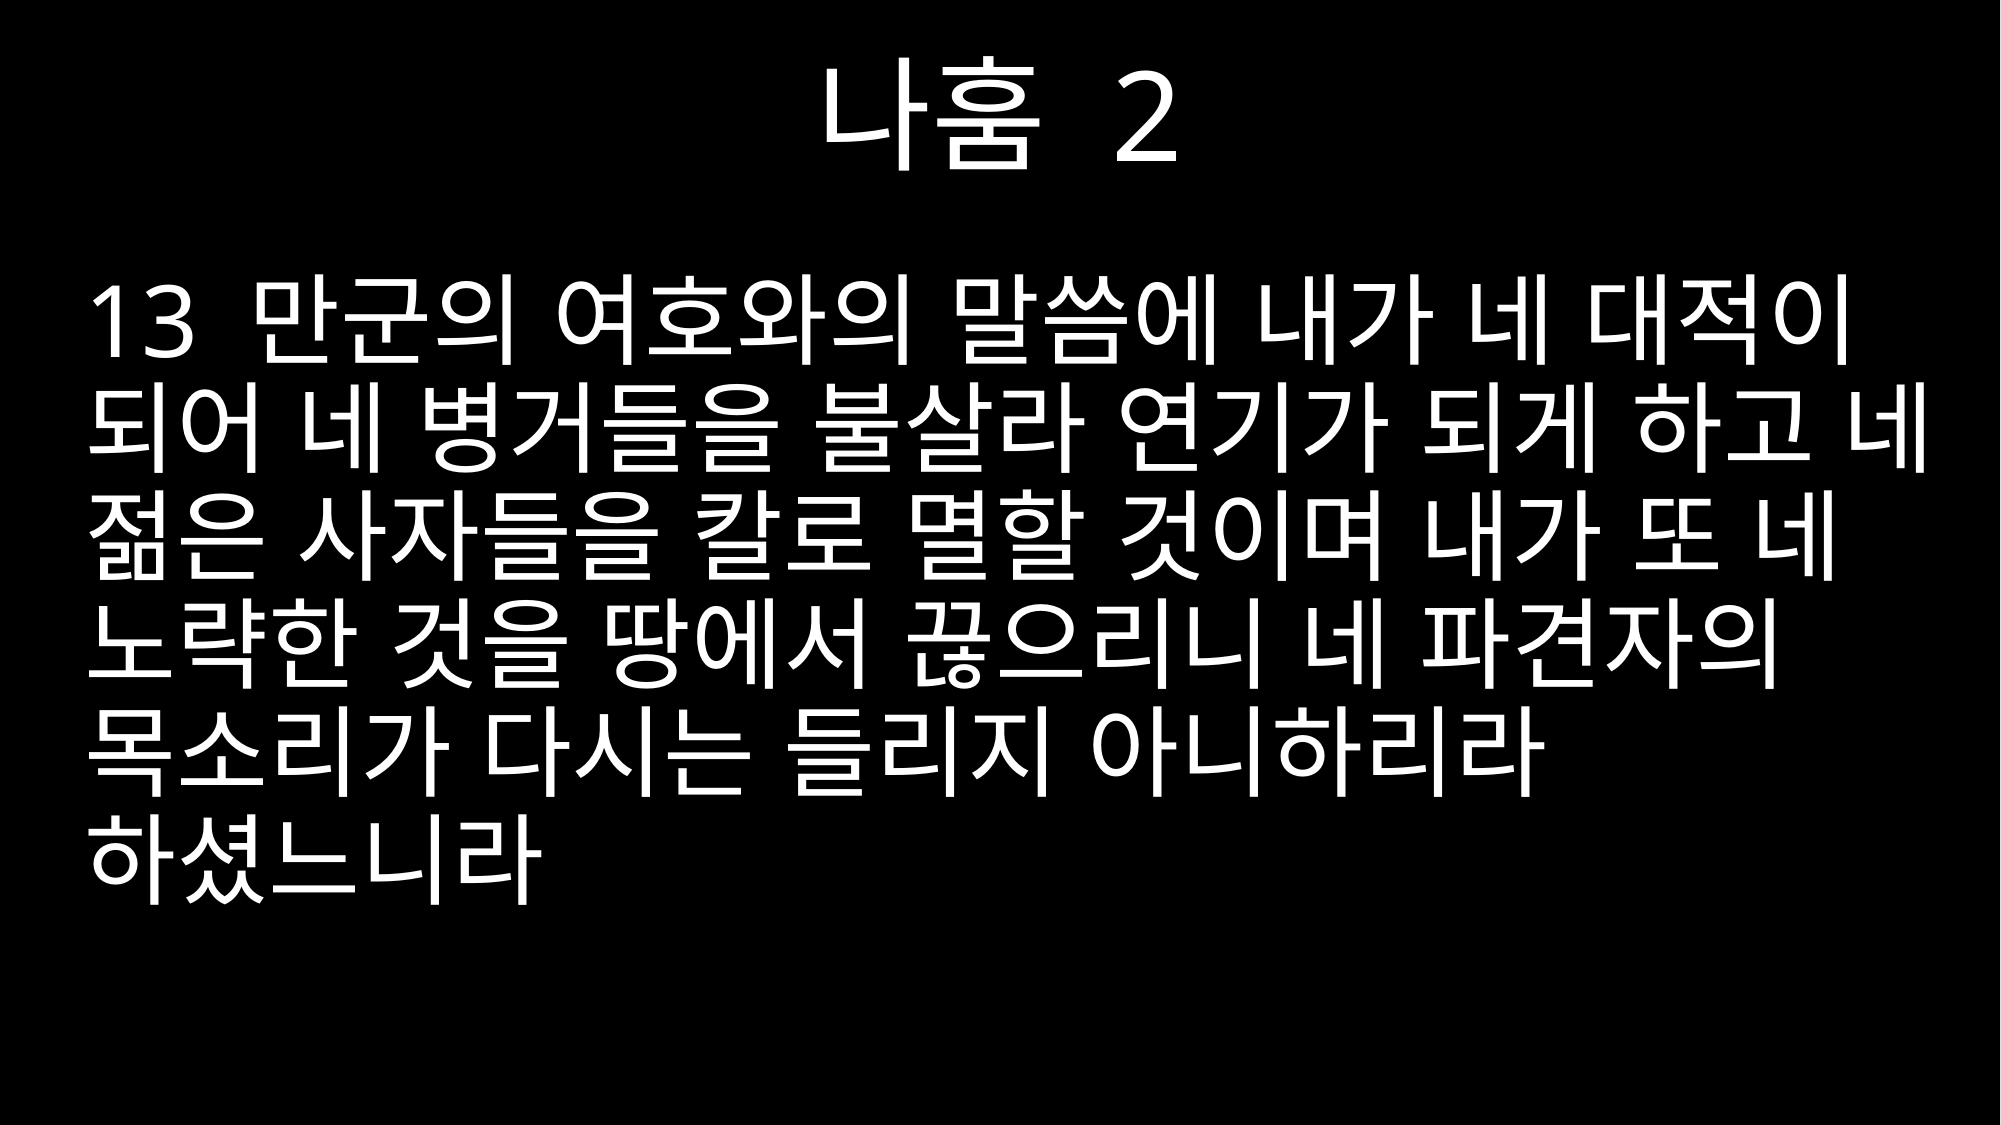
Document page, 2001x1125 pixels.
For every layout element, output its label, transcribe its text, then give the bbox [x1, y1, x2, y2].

footer 나훔 2 [0, 32, 2000, 192]
picture [0, 0, 2001, 1125]
list 13 만군의 여호와의 말씀에 내가 네 대적이 되어 네 병거들을 불살라 연기가 되게 하고 네 젊은 사자들을 칼로 멸할 것이며 내가 또 네 노략한 것을 땅에서 끊으리니 네 파견자의 목소리가 다시는 들리지 아니하리라 하셨느니라 [69, 263, 1953, 423]
